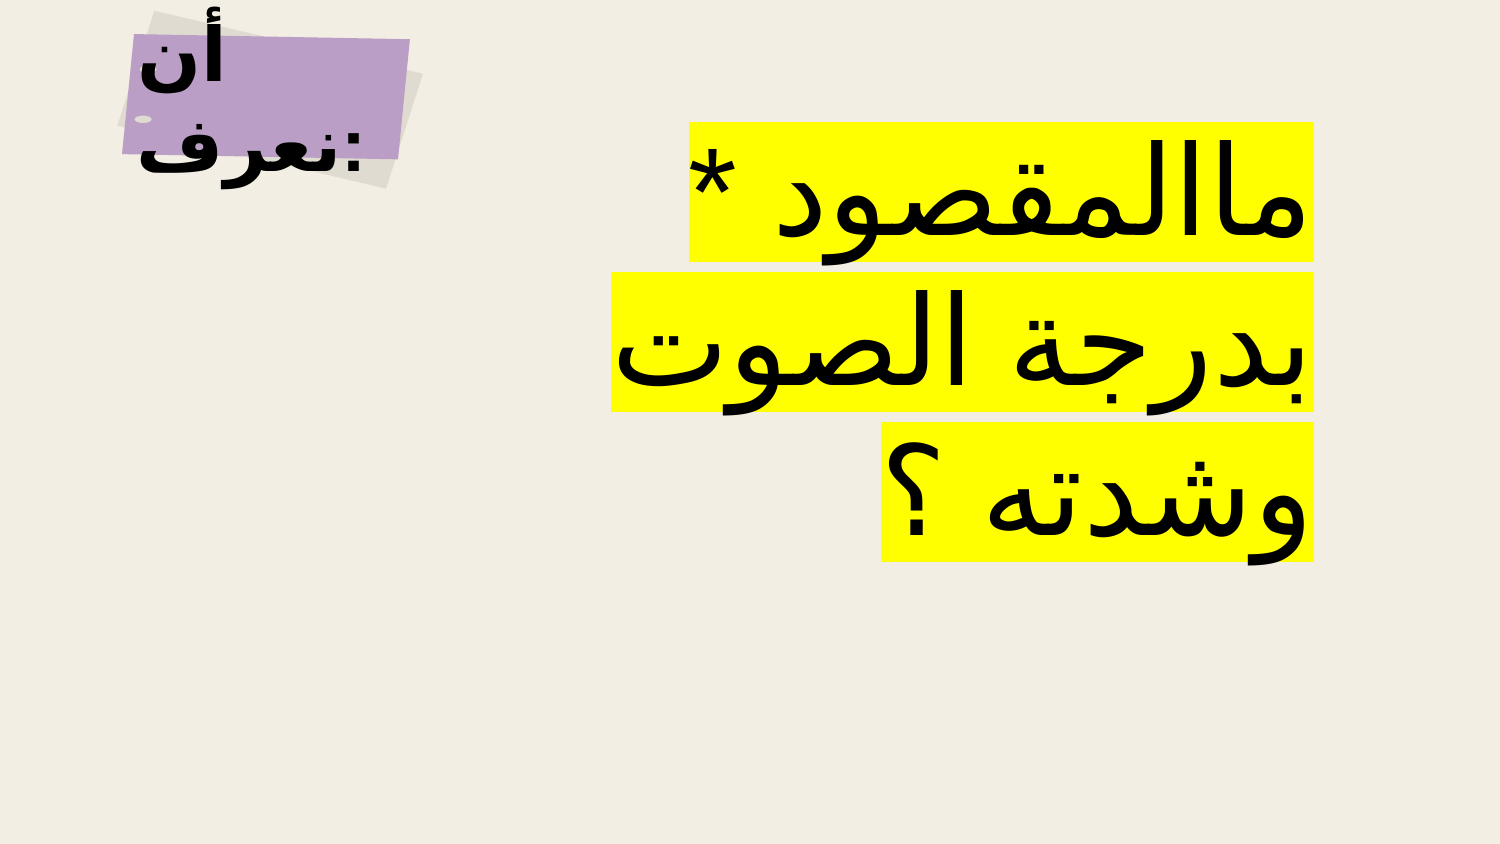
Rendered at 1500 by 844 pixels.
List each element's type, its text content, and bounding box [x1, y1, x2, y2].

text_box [121, 34, 415, 163]
text_box * ماالمقصود بدرجة الصوت وشدته ؟ [415, 102, 1329, 668]
